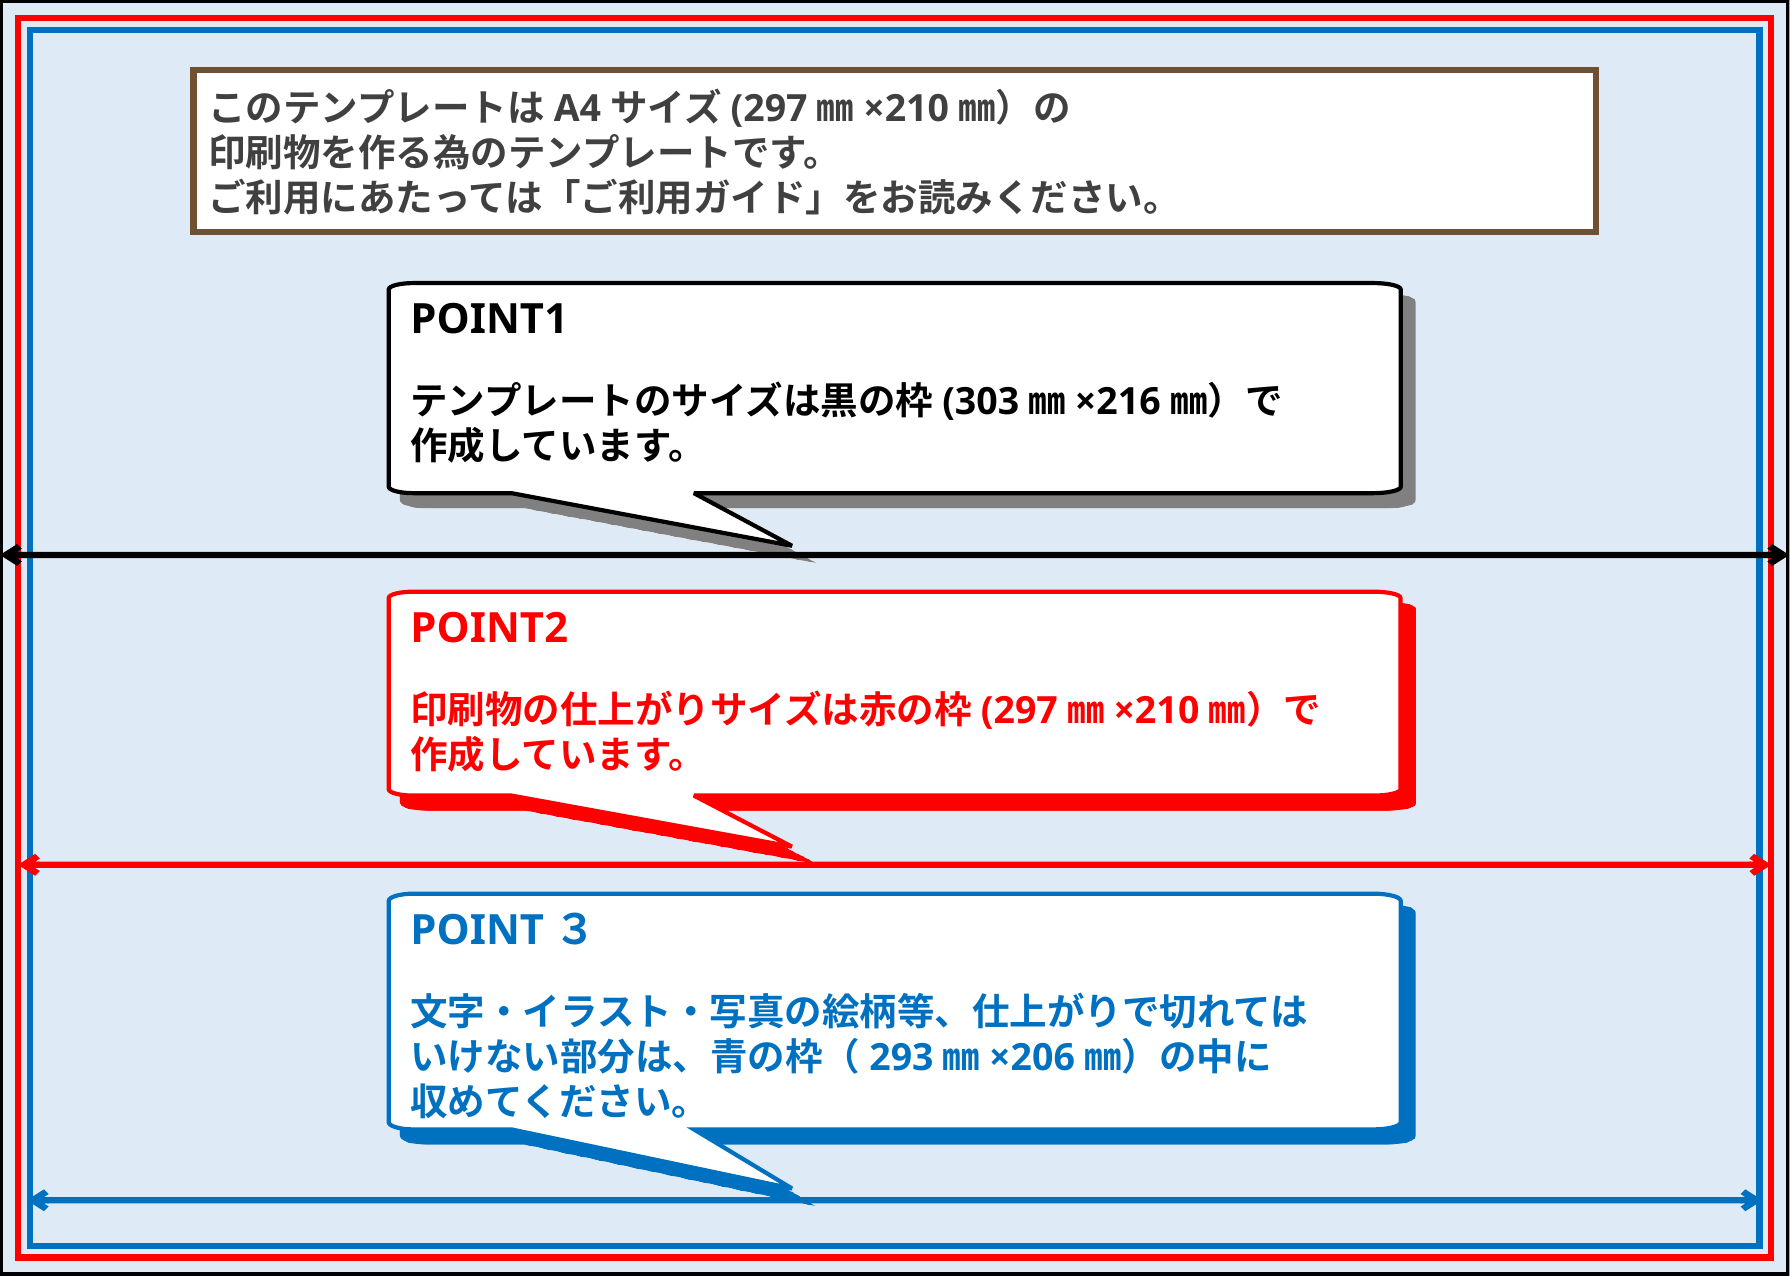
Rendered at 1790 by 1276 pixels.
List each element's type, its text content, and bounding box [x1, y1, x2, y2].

text_box [29, 865, 1761, 1200]
text_box [1761, 556, 1772, 864]
text_box [29, 1201, 1761, 1247]
text_box [17, 17, 1772, 554]
text_box [26, 1193, 1763, 1208]
text_box [0, 556, 1790, 1276]
text_box POINT３ 文字・イラスト・写真の絵柄等、仕上がりで切れては いけない部分は、青の枠（293㎜×206㎜）の中に 収めてください。 [388, 893, 1401, 1189]
text_box [29, 29, 1761, 554]
text_box [17, 865, 1772, 1259]
text_box このテンプレートはA4サイズ(297㎜×210㎜）の 印刷物を作る為のテンプレートです。 ご利用にあたっては「ご利用ガイド」をお読みください。 [192, 69, 1597, 233]
text_box [29, 556, 1761, 864]
text_box POINT1 テンプレートのサイズは黒の枠(303㎜×216㎜）で 作成しています。 [388, 283, 1401, 546]
text_box [0, 0, 1790, 554]
text_box POINT2 印刷物の仕上がりサイズは赤の枠(297㎜×210㎜）で 作成しています。 [388, 591, 1401, 847]
text_box [17, 556, 29, 864]
text_box [0, 547, 1790, 563]
